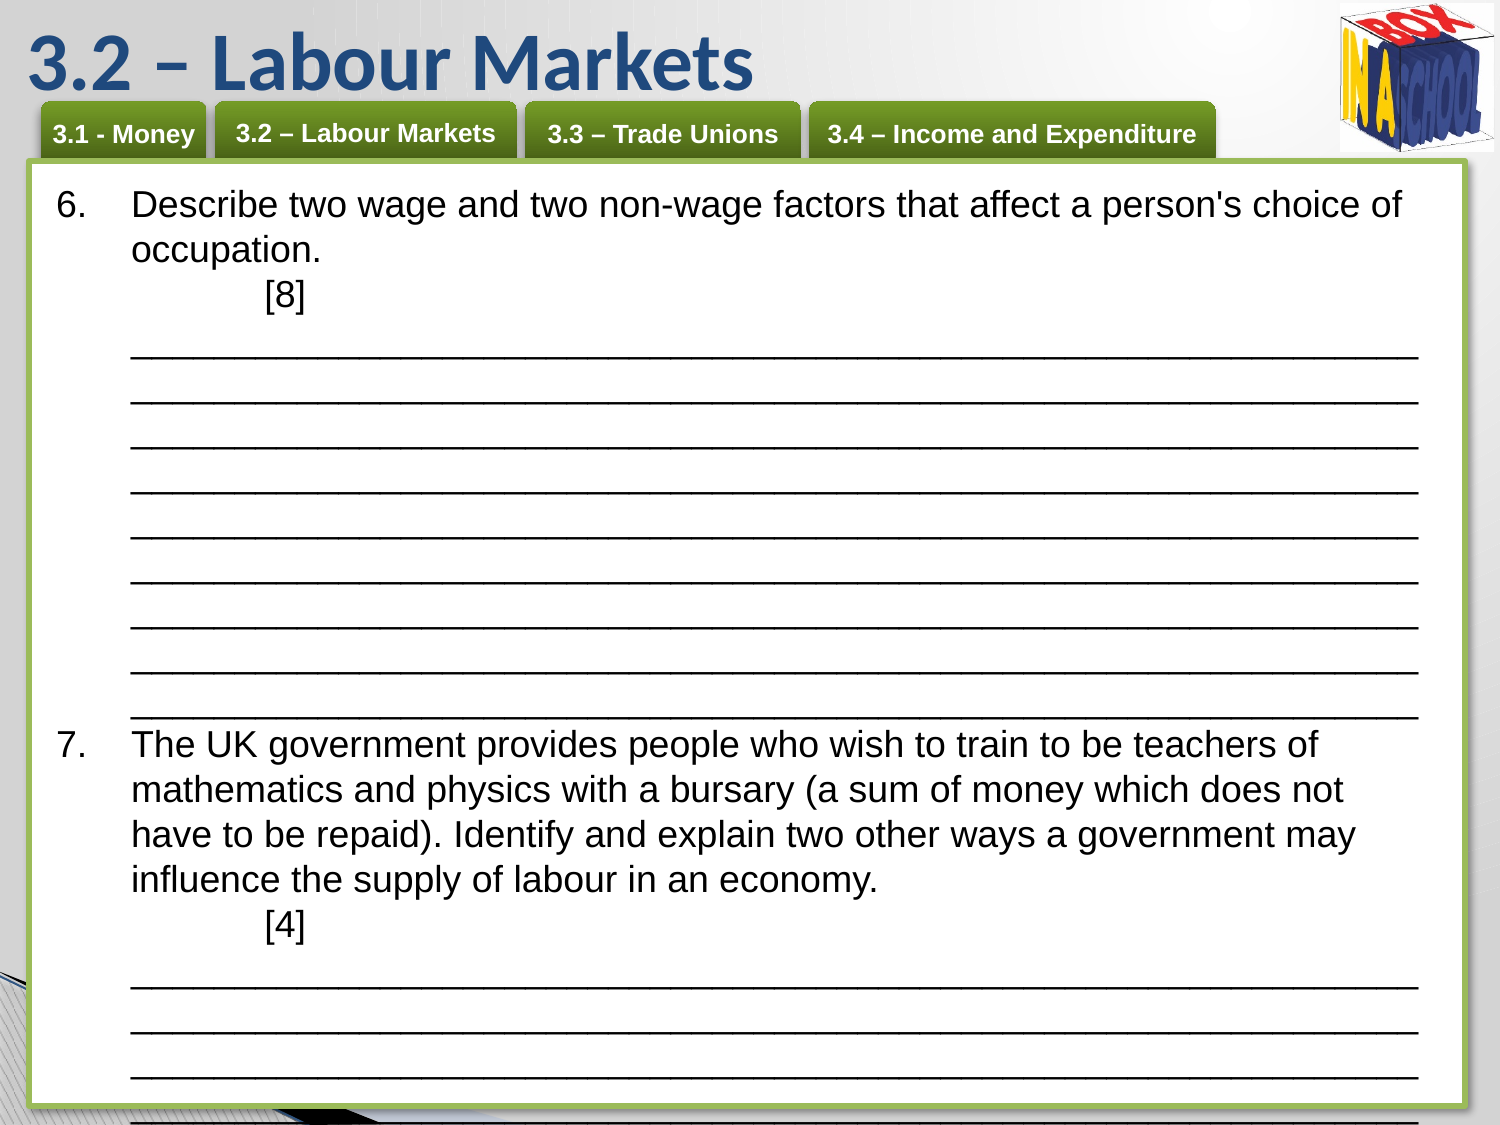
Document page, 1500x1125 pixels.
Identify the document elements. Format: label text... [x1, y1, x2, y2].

text_box Describe two wage and two non-wage factors that affect a person's choice of occupation. [8] ______________________________________________________________________________________________________________________________________________________________________________________________________________________________________________________________________________________________________________________________________________________________________________________________________________________________________________________________________________________________________________________________________________________________________________ The UK government provides people who wish to train to be teachers of mathematics and physics with a bursary (a sum of money which does not have to be repaid). Identify and explain two other ways a government may influence the supply of labour in an economy. [4] ______________________________________________________________________________________________________________________________________________________________________________________________________________________________________________________________________________________________________________________ [41, 172, 1447, 1125]
picture [1340, 3, 1495, 152]
title 3.2 – Labour Markets [11, 11, 1465, 102]
